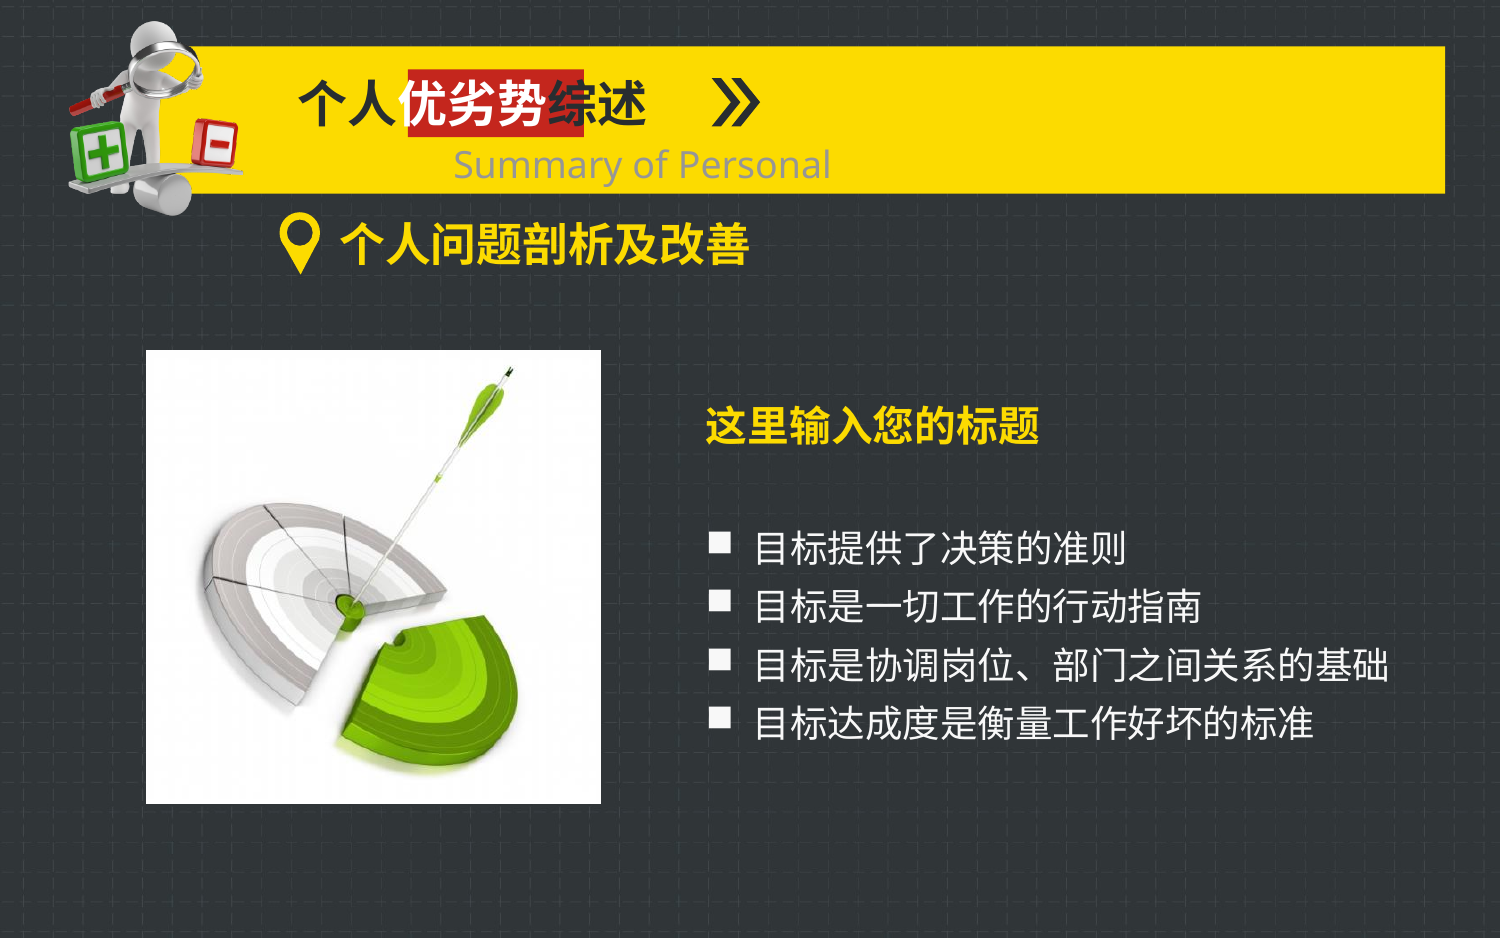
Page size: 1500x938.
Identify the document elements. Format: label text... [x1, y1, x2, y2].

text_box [711, 77, 761, 127]
title 个人优劣势综述 [284, 51, 713, 155]
text_box 目标提供了决策的准则 目标是一切工作的行动指南 目标是协调岗位、部门之间关系的基础 目标达成度是衡量工作好坏的标准 [691, 504, 1412, 753]
picture [0, 0, 1500, 938]
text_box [279, 211, 321, 275]
text_box [248, 46, 1446, 194]
text_box 这里输入您的标题 [691, 377, 1412, 457]
text_box 个人问题剖析及改善 [324, 208, 915, 279]
text_box Summary of Personal [438, 133, 914, 194]
